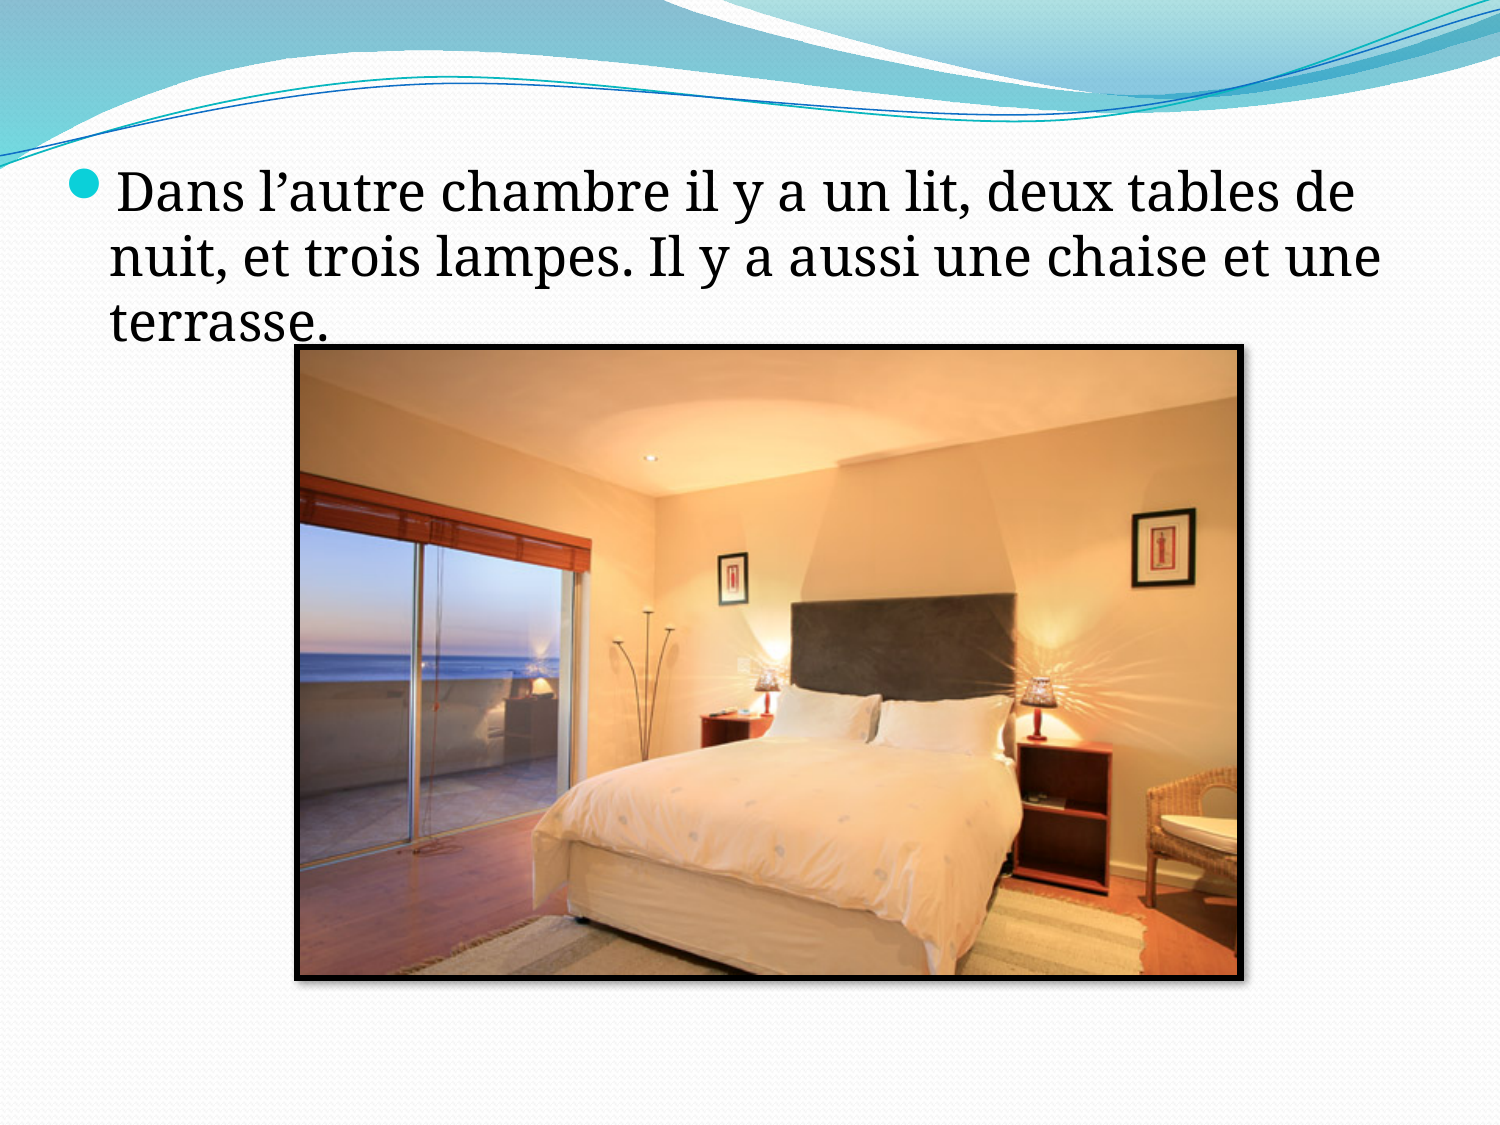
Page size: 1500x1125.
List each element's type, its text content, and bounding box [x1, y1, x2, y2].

list Dans l’autre chambre il y a un lit, deux tables de nuit, et trois lampes. Il y a aussi une chaise et une terrasse. [50, 149, 1400, 870]
picture [299, 349, 1238, 976]
